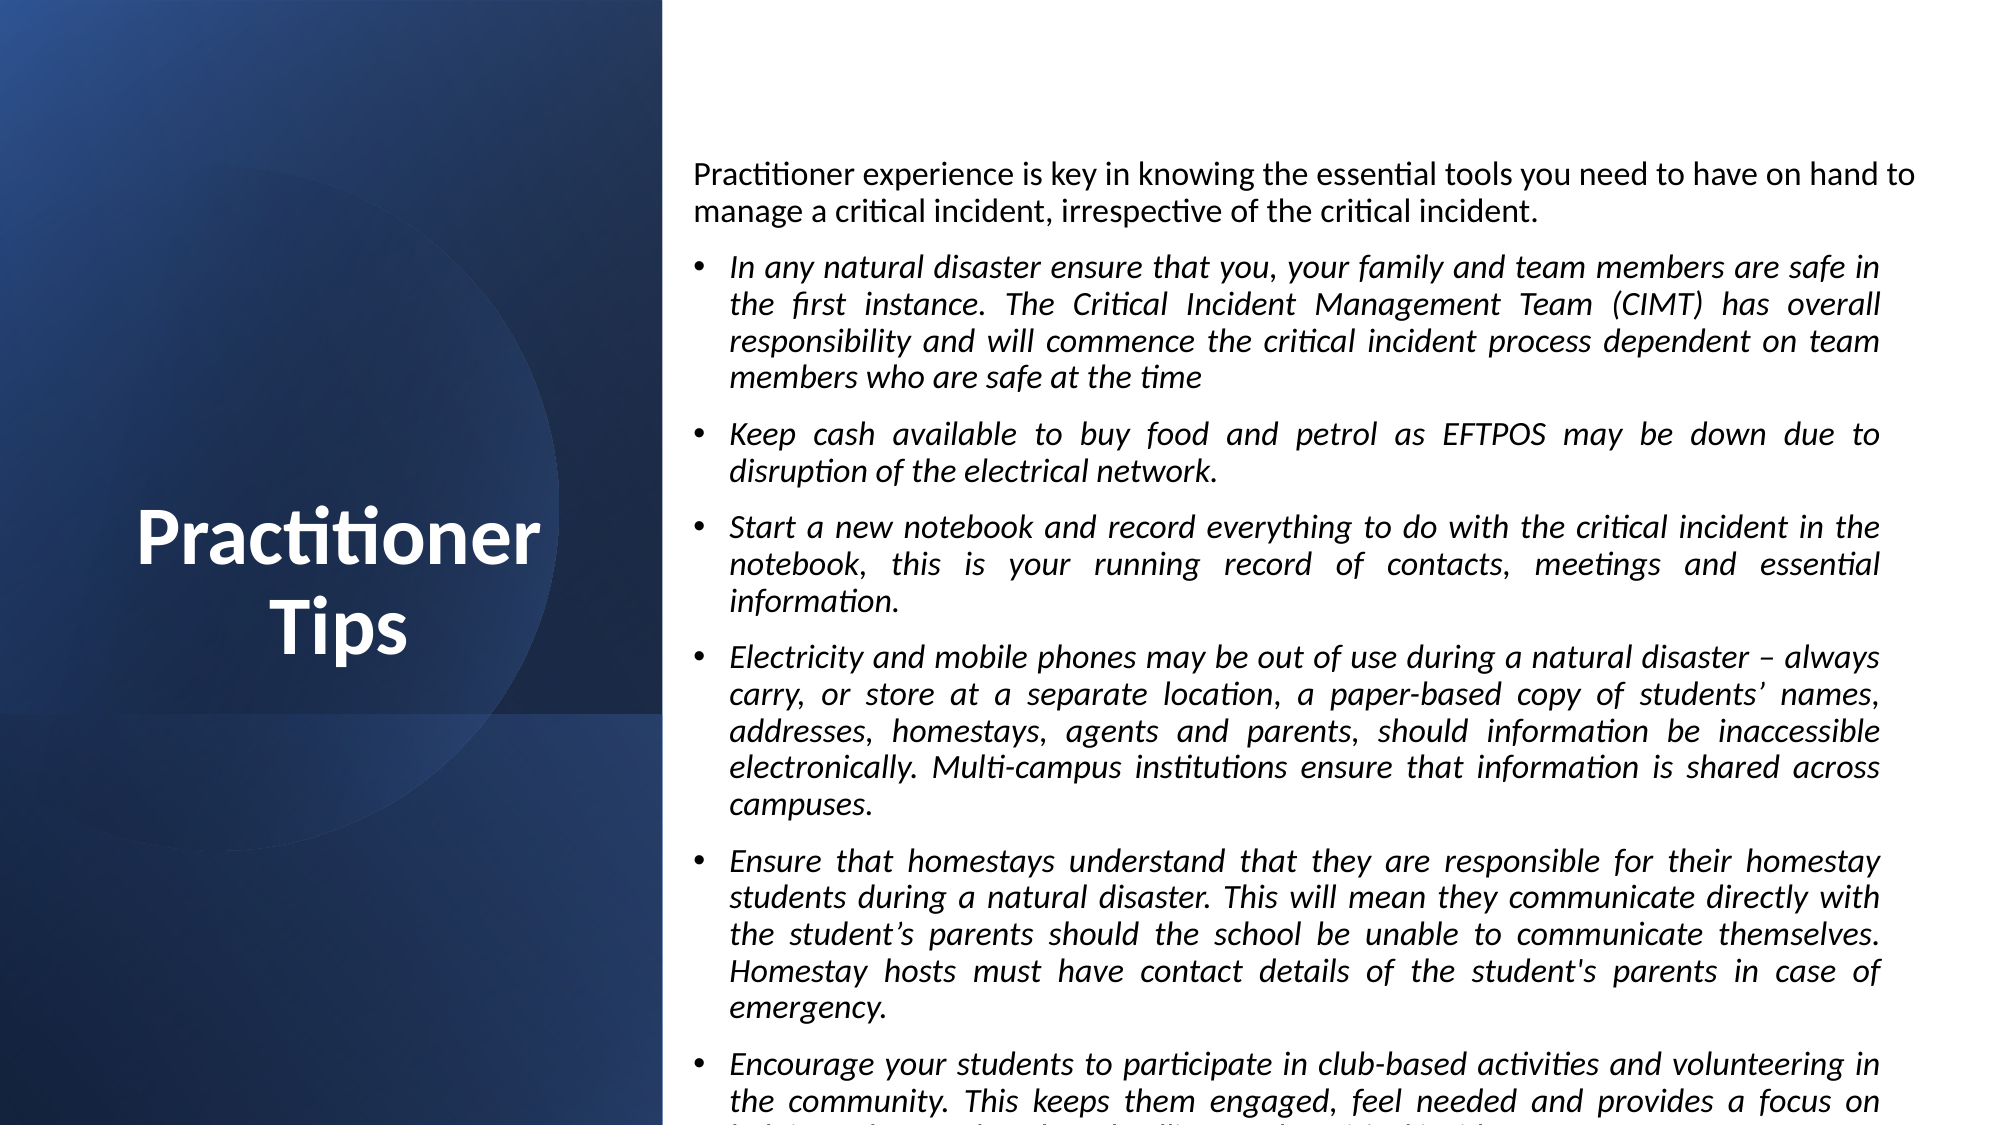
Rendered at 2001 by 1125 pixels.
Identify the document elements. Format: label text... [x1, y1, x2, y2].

list Practitioner experience is key in knowing the essential tools you need to have on hand to manage a critical incident, irrespective of the critical incident. In any natural disaster ensure that you, your family and team members are safe in the first instance. The Critical Incident Management Team (CIMT) has overall responsibility and will commence the critical incident process dependent on team members who are safe at the time Keep cash available to buy food and petrol as EFTPOS may be down due to disruption of the electrical network. Start a new notebook and record everything to do with the critical incident in the notebook, this is your running record of contacts, meetings and essential information. Electricity and mobile phones may be out of use during a natural disaster – always carry, or store at a separate location, a paper-based copy of students’ names, addresses, homestays, agents and parents, should information be inaccessible electronically. Multi-campus institutions ensure that information is shared across campuses. Ensure that homestays understand that they are responsible for their homestay students during a natural disaster. This will mean they communicate directly with the student’s parents should the school be unable to communicate themselves. Homestay hosts must have contact details of the student's parents in case of emergency. Encourage your students to participate in club-based activities and volunteering in the community. This keeps them engaged, feel needed and provides a focus on helping others rather than dwelling on the critical incident [678, 148, 1979, 1125]
text_box [663, 0, 2000, 1125]
title Practitioner Tips [76, 205, 602, 681]
text_box [0, 0, 663, 1125]
